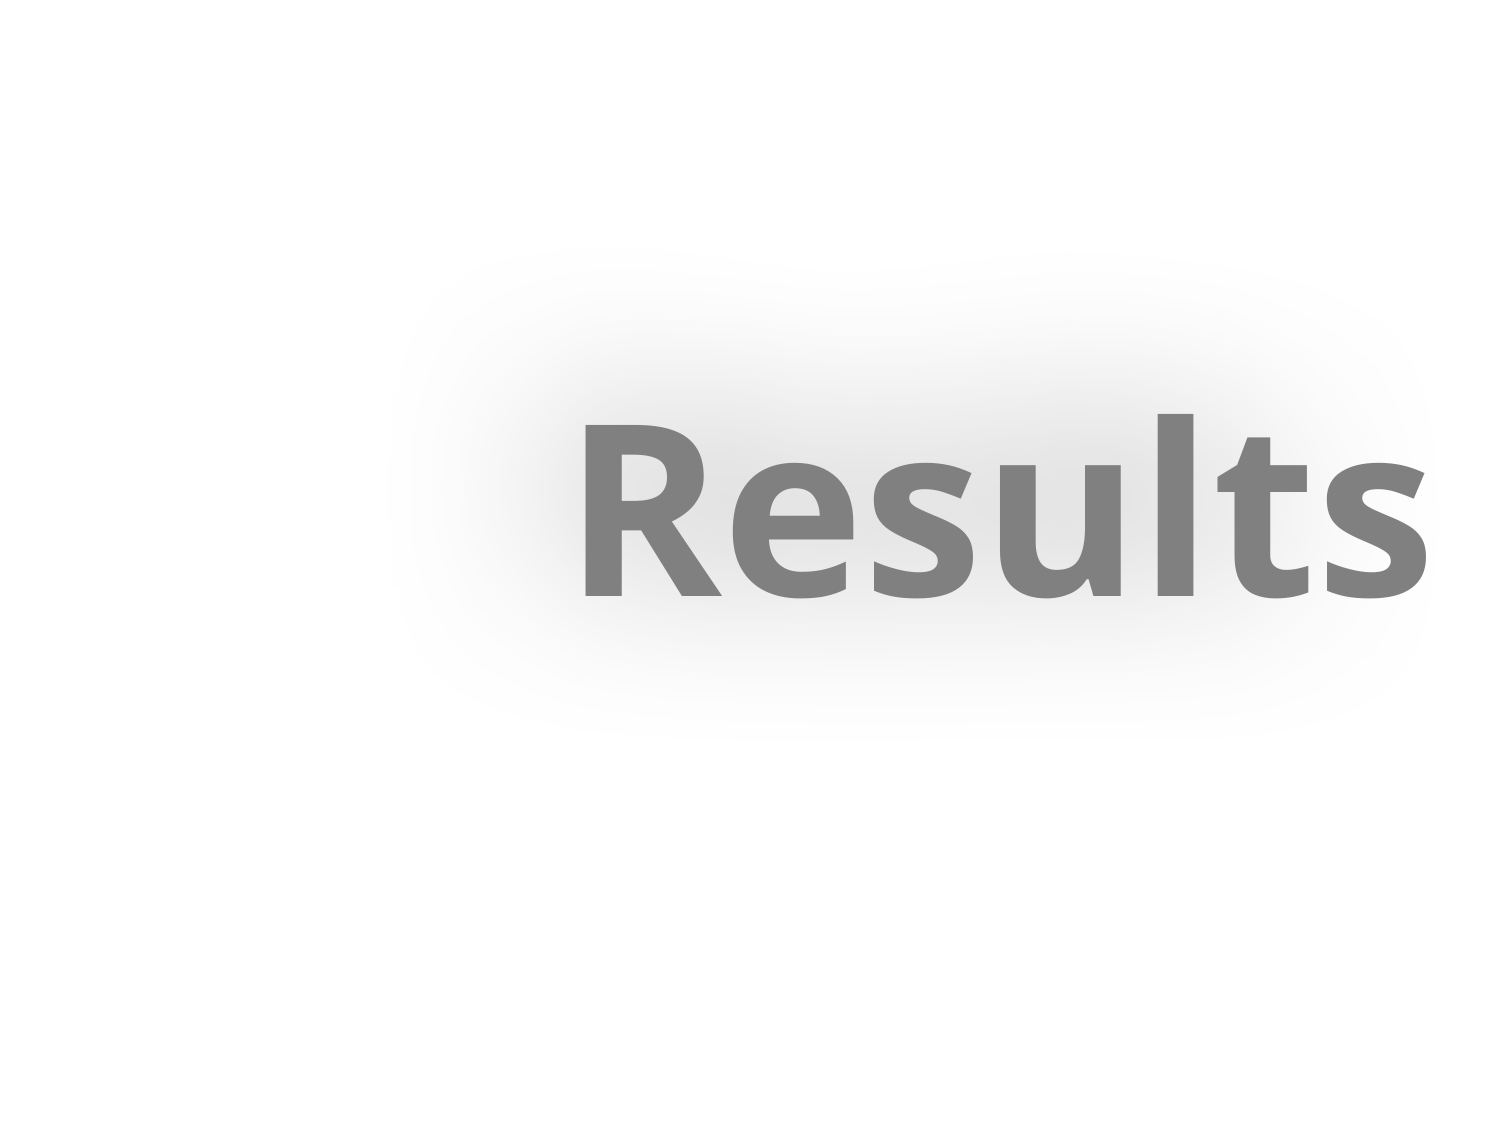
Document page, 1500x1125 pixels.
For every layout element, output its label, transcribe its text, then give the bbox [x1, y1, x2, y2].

text_box Results [500, 349, 1500, 653]
